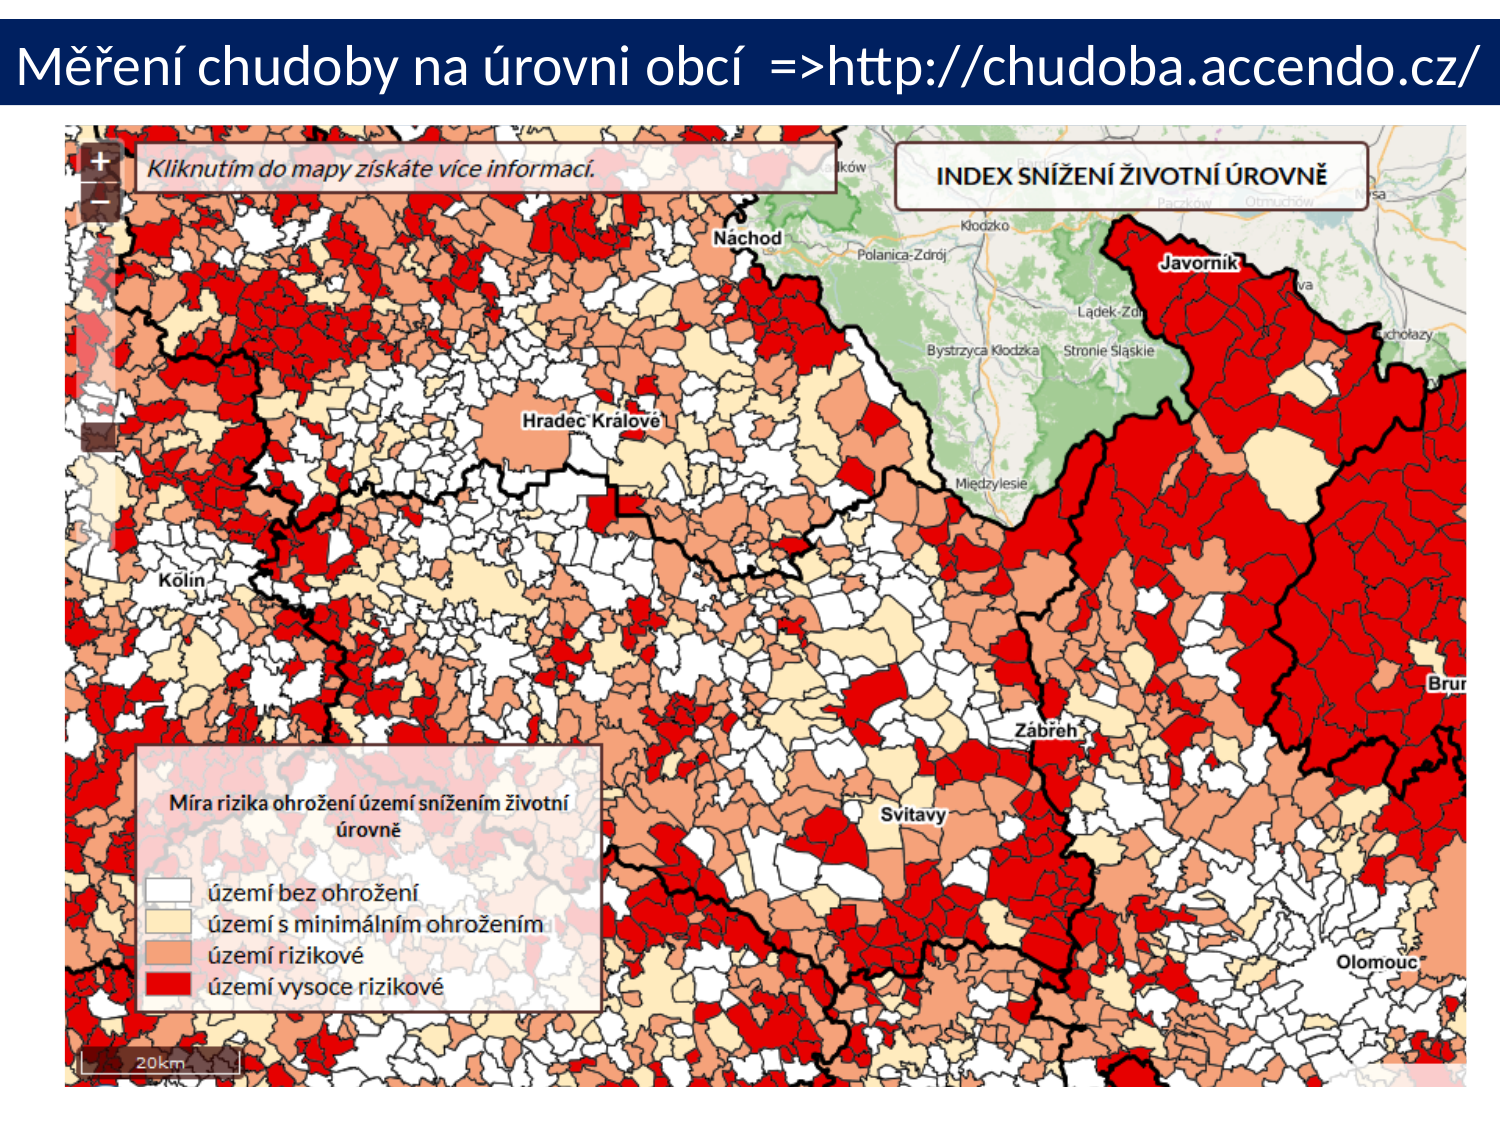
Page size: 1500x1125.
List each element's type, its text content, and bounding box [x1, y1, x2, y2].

title Měření chudoby na úrovni obcí =>http://chudoba.accendo.cz/ [0, 19, 1500, 106]
picture [64, 125, 1467, 1087]
